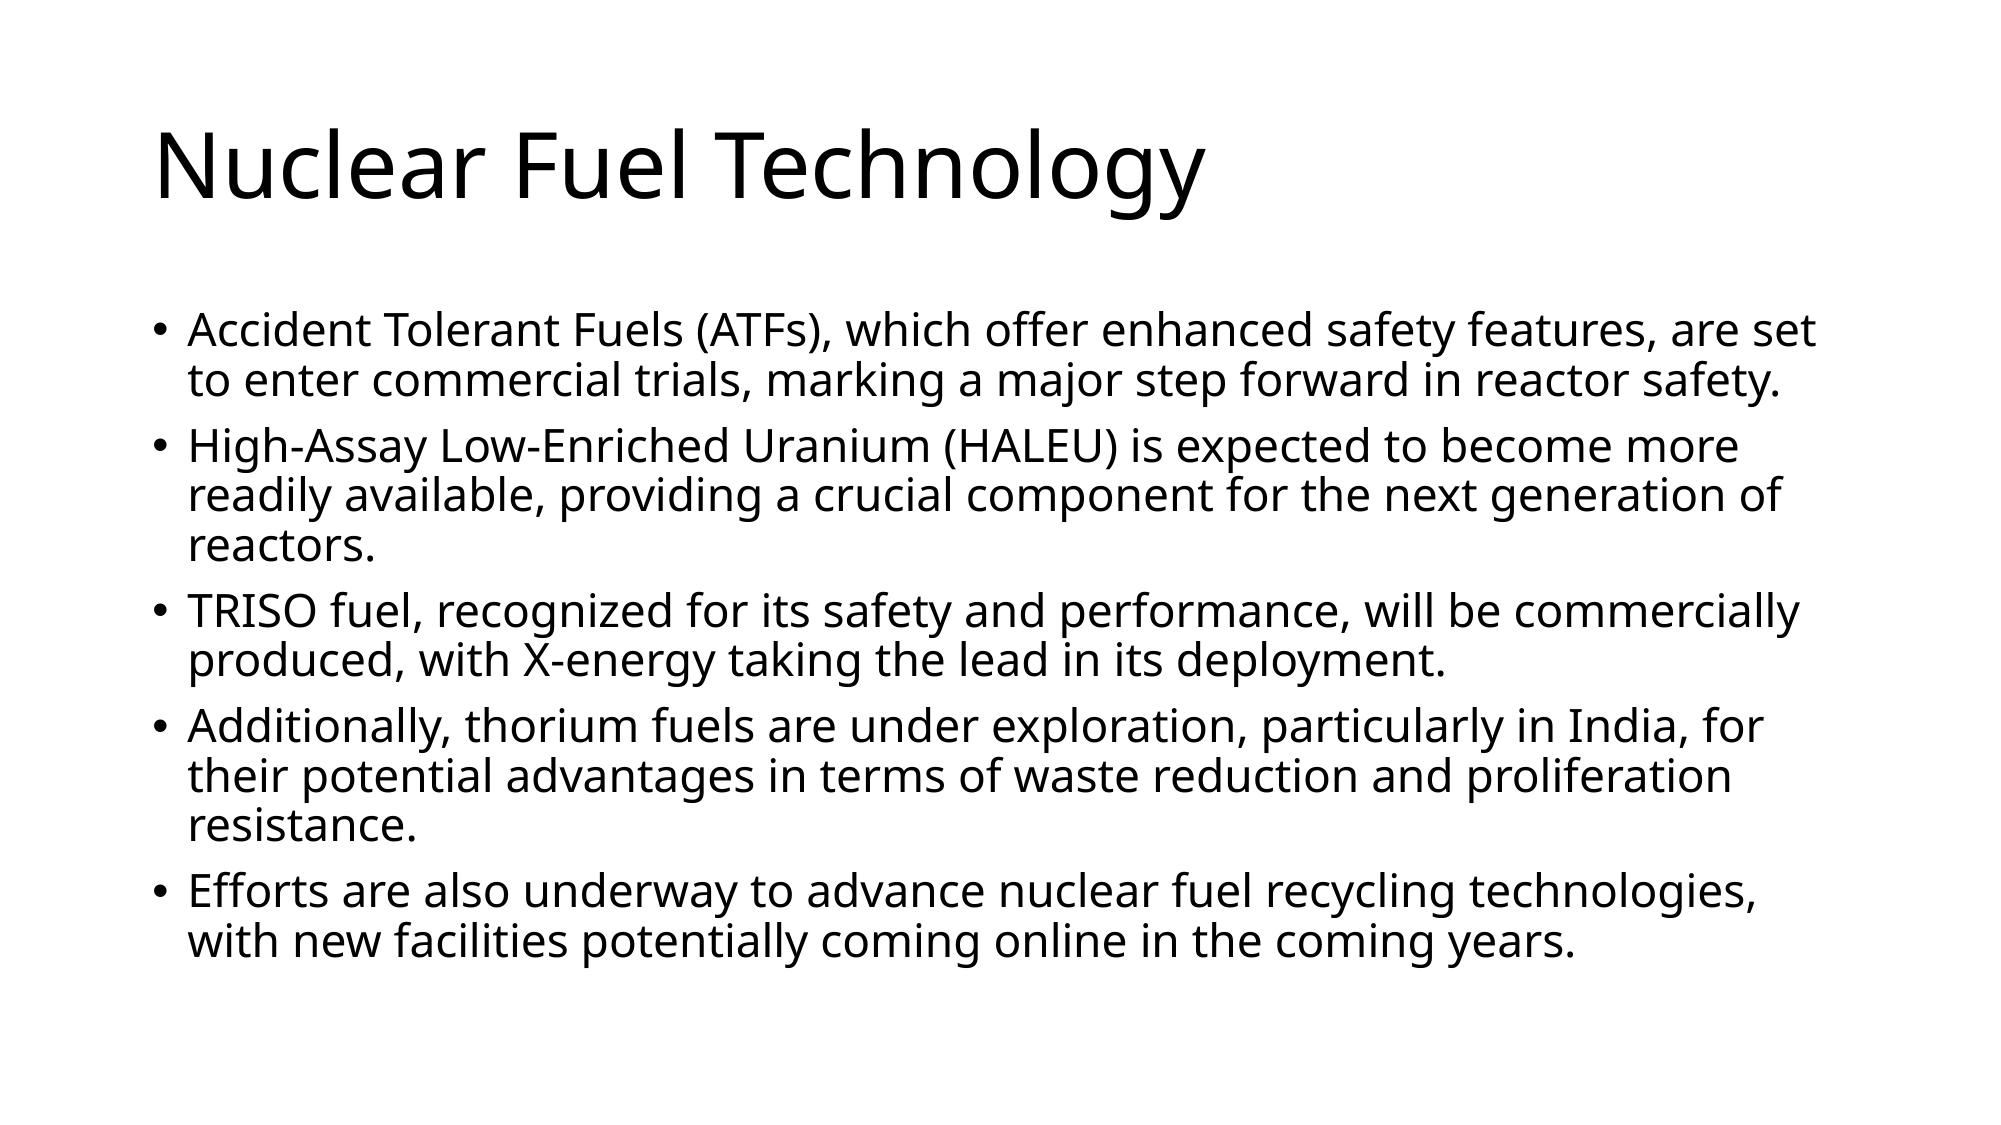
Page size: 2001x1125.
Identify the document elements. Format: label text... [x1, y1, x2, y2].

title Nuclear Fuel Technology [137, 59, 1863, 278]
list Accident Tolerant Fuels (ATFs), which offer enhanced safety features, are set to enter commercial trials, marking a major step forward in reactor safety. High-Assay Low-Enriched Uranium (HALEU) is expected to become more readily available, providing a crucial component for the next generation of reactors. TRISO fuel, recognized for its safety and performance, will be commercially produced, with X-energy taking the lead in its deployment. Additionally, thorium fuels are under exploration, particularly in India, for their potential advantages in terms of waste reduction and proliferation resistance. Efforts are also underway to advance nuclear fuel recycling technologies, with new facilities potentially coming online in the coming years. [137, 299, 1863, 1014]
